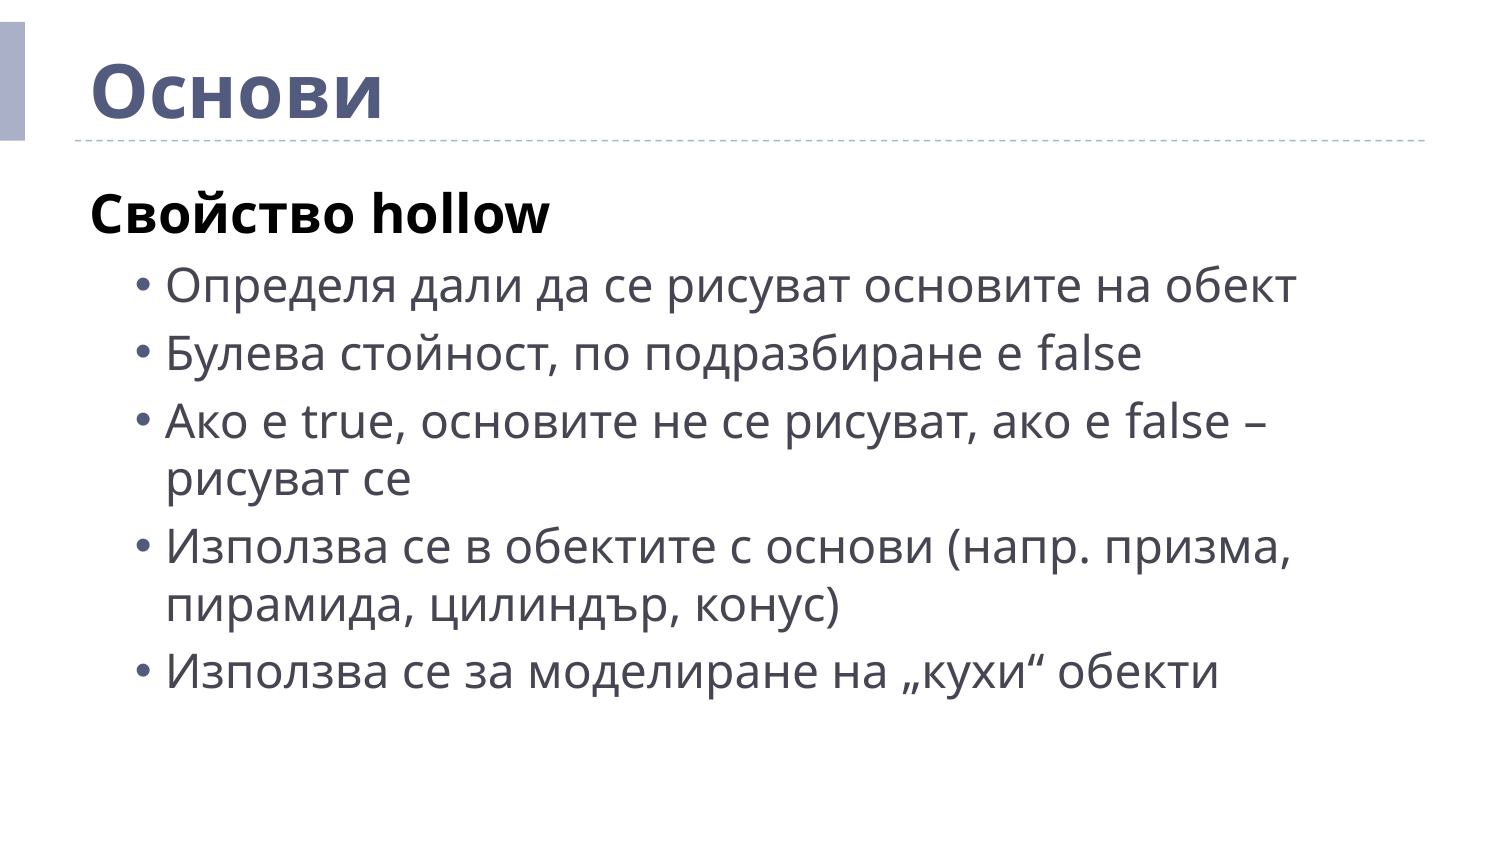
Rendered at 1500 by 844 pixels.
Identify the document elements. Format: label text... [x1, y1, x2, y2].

title Основи [75, 18, 1475, 141]
list Свойство hollow Определя дали да се рисуват основите на обект Булева стойност, по подразбиране е false Ако е true, основите не се рисуват, ако е false – рисуват се Използва се в обектите с основи (напр. призма, пирамида, цилиндър, конус) Използва се за моделиране на „кухи“ обекти [75, 171, 1475, 835]
